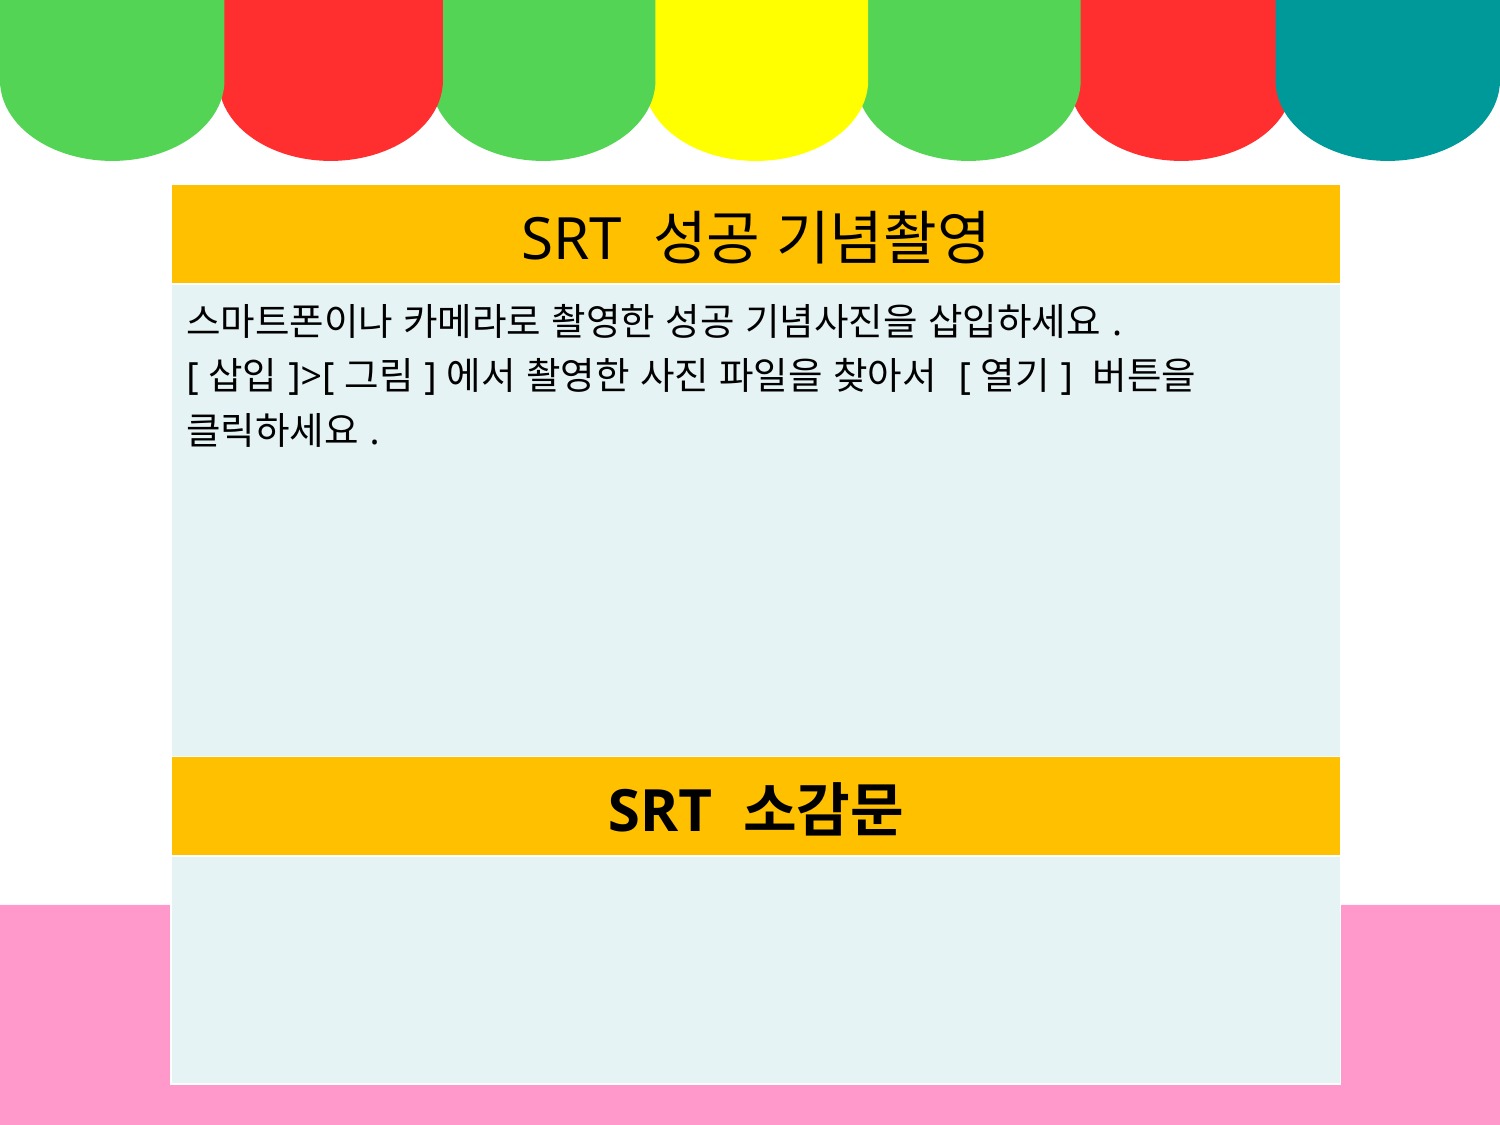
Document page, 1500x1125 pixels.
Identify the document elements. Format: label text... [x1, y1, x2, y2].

table_cell [172, 857, 1340, 1083]
table_header SRT 성공 기념촬영 [172, 185, 1340, 283]
table_cell 스마트폰이나 카메라로 촬영한 성공 기념사진을 삽입하세요. [삽입]>[그림]에서 촬영한 사진 파일을 찾아서 [열기] 버튼을 클릭하세요. [172, 285, 1340, 756]
table_cell SRT 소감문 [172, 757, 1340, 855]
